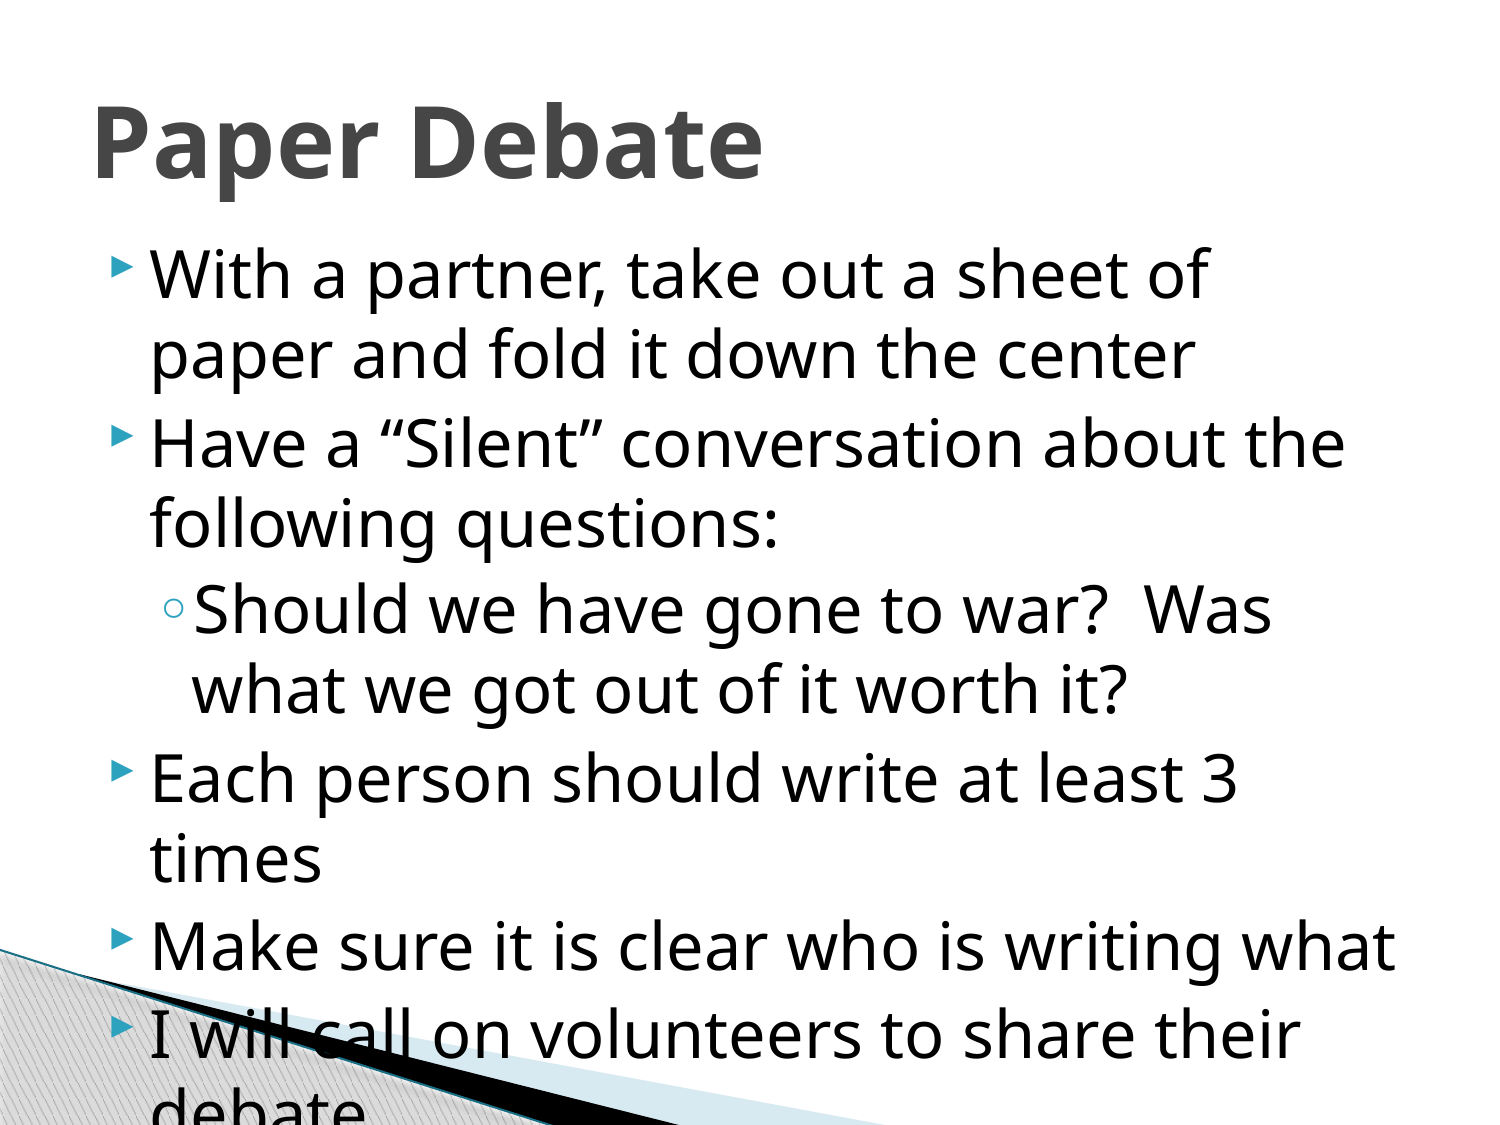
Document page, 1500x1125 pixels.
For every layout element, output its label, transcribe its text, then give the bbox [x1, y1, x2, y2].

list With a partner, take out a sheet of paper and fold it down the center Have a “Silent” conversation about the following questions: Should we have gone to war? Was what we got out of it worth it? Each person should write at least 3 times Make sure it is clear who is writing what I will call on volunteers to share their debate [75, 233, 1425, 1125]
title Paper Debate [75, 45, 1425, 233]
